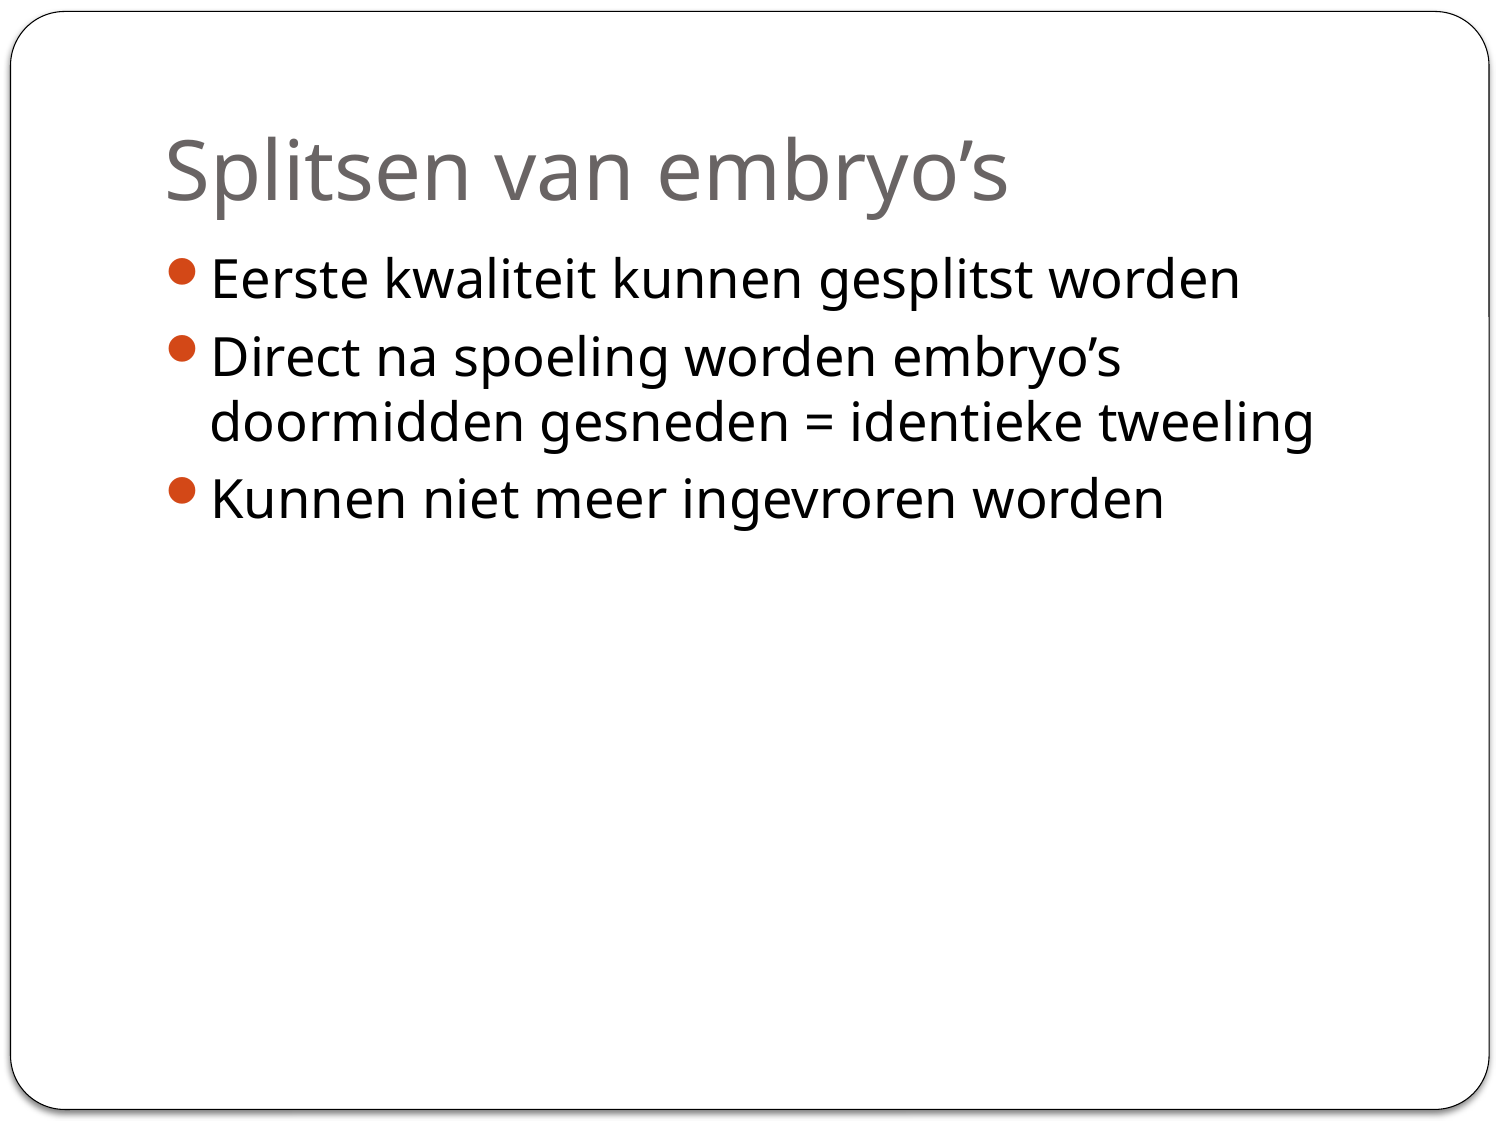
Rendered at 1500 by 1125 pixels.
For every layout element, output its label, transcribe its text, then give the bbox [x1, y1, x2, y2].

title Splitsen van embryo’s [150, 45, 1425, 233]
list Eerste kwaliteit kunnen gesplitst worden Direct na spoeling worden embryo’s doormidden gesneden = identieke tweeling Kunnen niet meer ingevroren worden [150, 237, 1425, 988]
